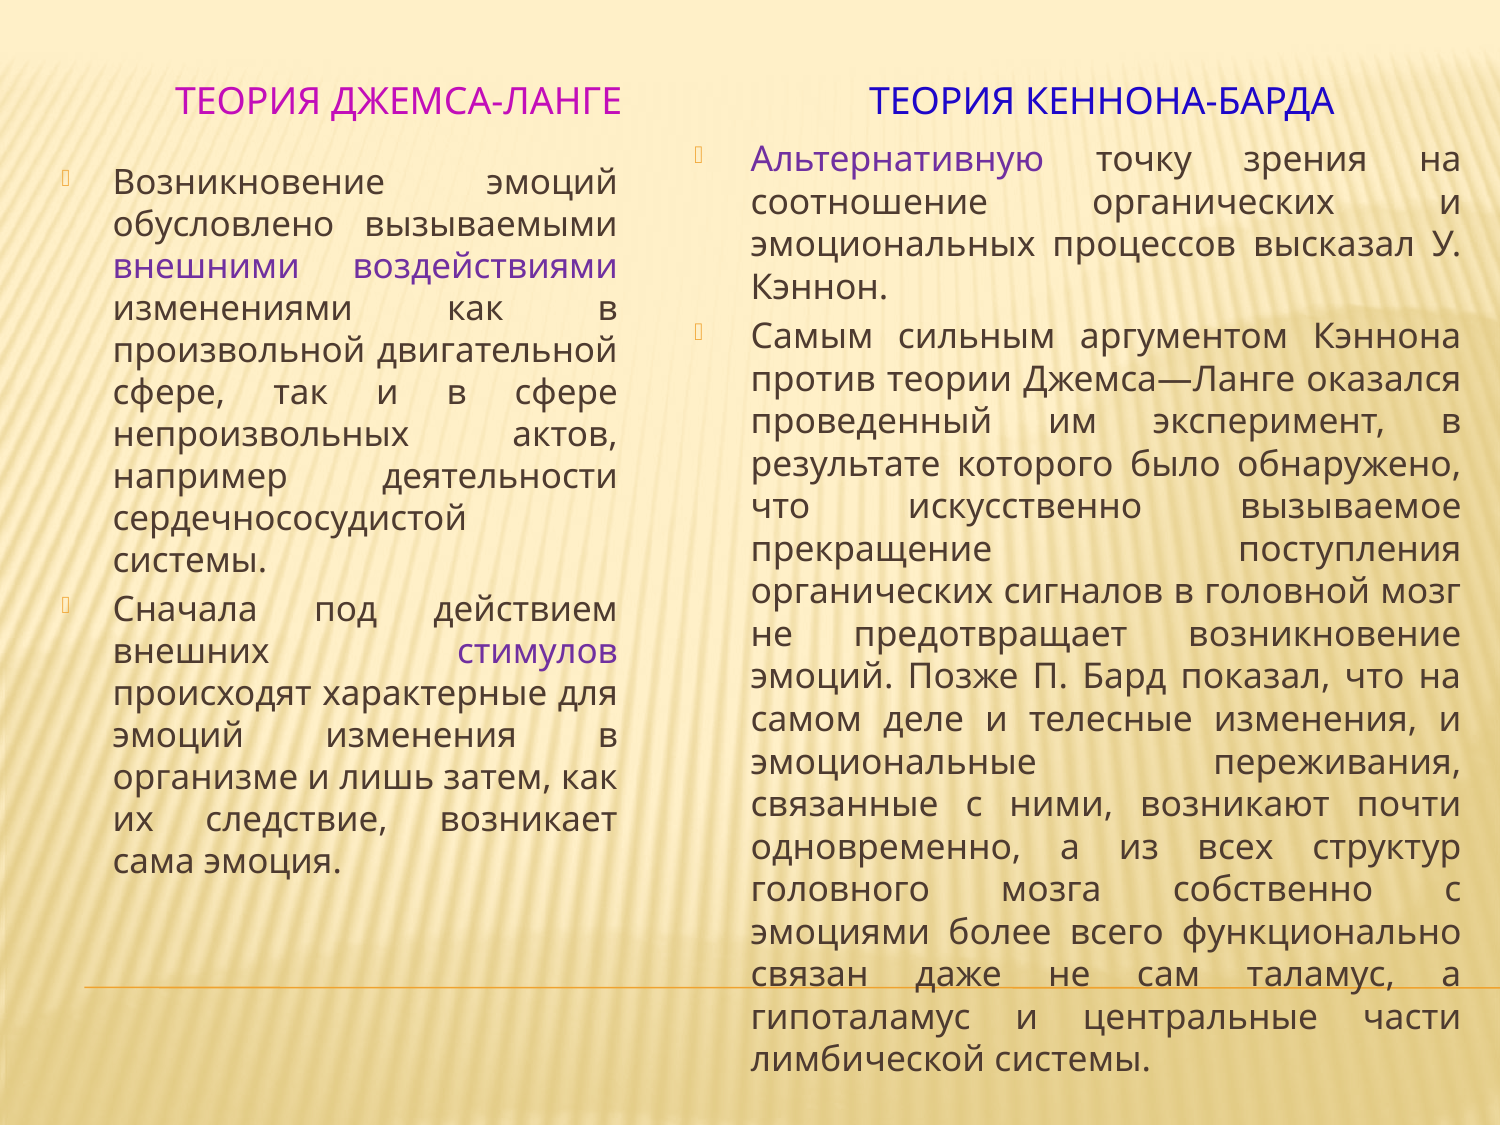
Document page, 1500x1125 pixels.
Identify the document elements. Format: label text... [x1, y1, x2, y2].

list Теория кеннона-барда [750, 46, 1455, 128]
list Альтернативную точку зрения на соотношение органических и эмоциональных процессов выска­зал У. Кэннон. Самым сильным аргументом Кэннона против теории Джемса—Ланге оказался проведенный им эксперимент, в результате которого было обнаружено, что искусственно вызы­ваемое прекращение поступления органических сигналов в головной мозг не пред­отвращает возникновение эмоций. Позже П. Бард показал, что на самом деле и телесные изменения, и эмоцио­нальные переживания, связанные с ними, возникают почти одновременно, а из всех структур головного мозга собственно с эмоциями более всего функциональ­но связан даже не сам таламус, а гипоталамус и центральные части лимбической системы. [679, 128, 1477, 1090]
list Теория Джемса-Ланге [46, 46, 750, 152]
list Возникновение эмоций обусловлено вызываемыми внешними воздействиями изменениями как в произвольной двигательной сфере, так и в сфере непроизвольных актов, например деятельности сердечнососудистой системы. Сначала под действием внешних стимулов происходят характерные для эмоций изменения в организме и лишь затем, как их следствие, возникает сама эмоция. [46, 152, 633, 926]
